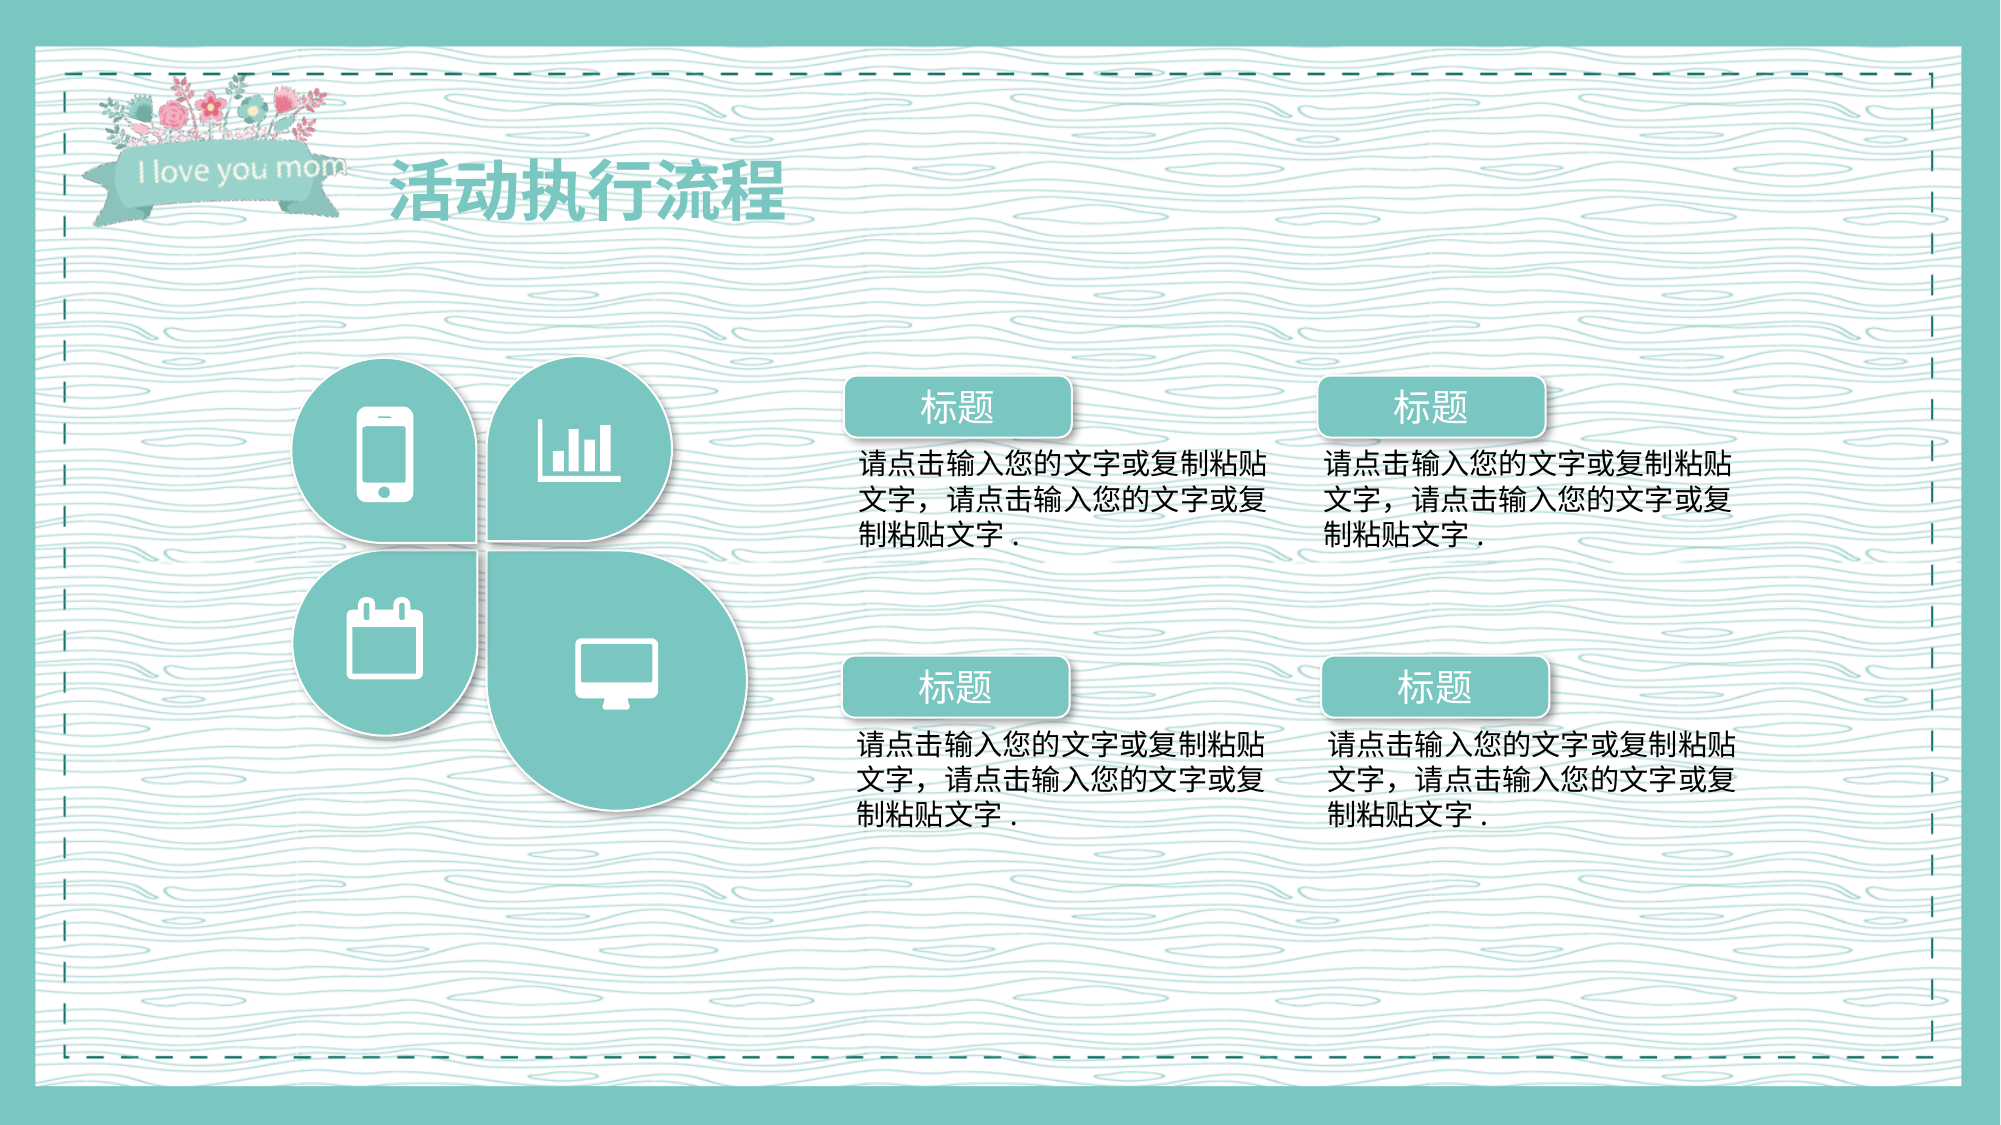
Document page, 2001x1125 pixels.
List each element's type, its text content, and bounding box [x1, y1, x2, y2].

picture [0, 0, 2001, 1125]
text_box [485, 549, 748, 812]
text_box 标题 [1320, 654, 1551, 718]
text_box [485, 355, 674, 543]
text_box [291, 551, 479, 737]
text_box 标题 [842, 374, 1073, 438]
text_box 标题 [840, 654, 1071, 718]
text_box [290, 356, 478, 545]
text_box 活动执行流程 [351, 146, 845, 230]
text_box 标题 [1316, 374, 1547, 438]
text_box 请点击输入您的文字或复制粘贴文字，请点击输入您的文字或复制粘贴文字. [841, 718, 1292, 839]
text_box [346, 597, 423, 680]
text_box 请点击输入您的文字或复制粘贴文字，请点击输入您的文字或复制粘贴文字. [1308, 438, 1761, 559]
text_box [356, 406, 414, 503]
text_box [575, 638, 659, 710]
text_box [537, 419, 621, 482]
text_box 请点击输入您的文字或复制粘贴文字，请点击输入您的文字或复制粘贴文字. [843, 438, 1295, 559]
text_box 请点击输入您的文字或复制粘贴文字，请点击输入您的文字或复制粘贴文字. [1312, 718, 1764, 839]
